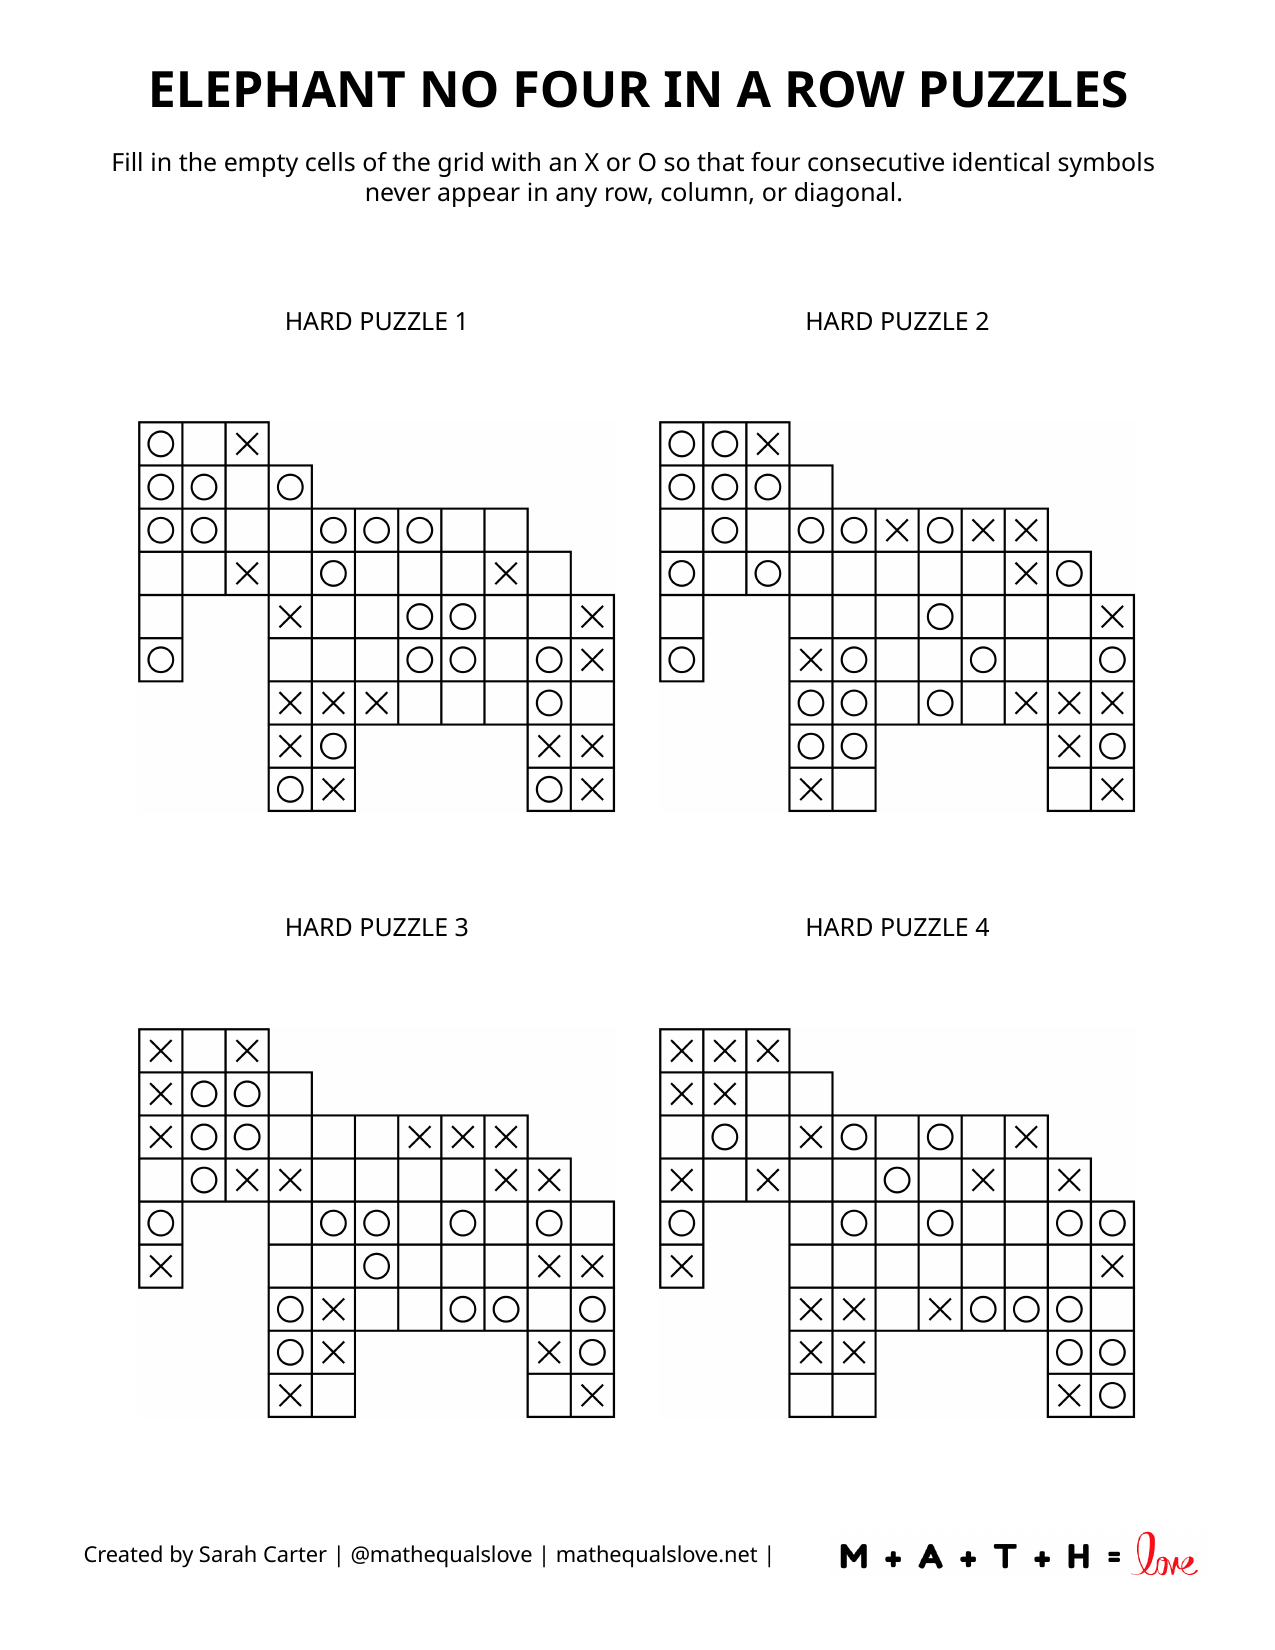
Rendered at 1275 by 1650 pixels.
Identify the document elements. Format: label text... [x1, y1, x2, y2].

picture [657, 1026, 1137, 1420]
text_box HARD PUZZLE 2 [658, 305, 1137, 356]
picture [826, 1528, 1207, 1580]
picture [136, 1026, 616, 1420]
text_box ELEPHANT NO FOUR IN A ROW PUZZLES [66, 49, 1211, 125]
text_box HARD PUZZLE 4 [658, 911, 1137, 963]
picture [657, 420, 1137, 813]
text_box HARD PUZZLE 3 [138, 911, 617, 963]
text_box Fill in the empty cells of the grid with an X or O so that four consecutive identical symbols never appear in any row, column, or diagonal. [0, 139, 1275, 215]
text_box HARD PUZZLE 1 [138, 305, 617, 356]
picture [136, 420, 616, 813]
text_box Created by Sarah Carter | @mathequalslove | mathequalslove.net | [68, 1533, 826, 1575]
